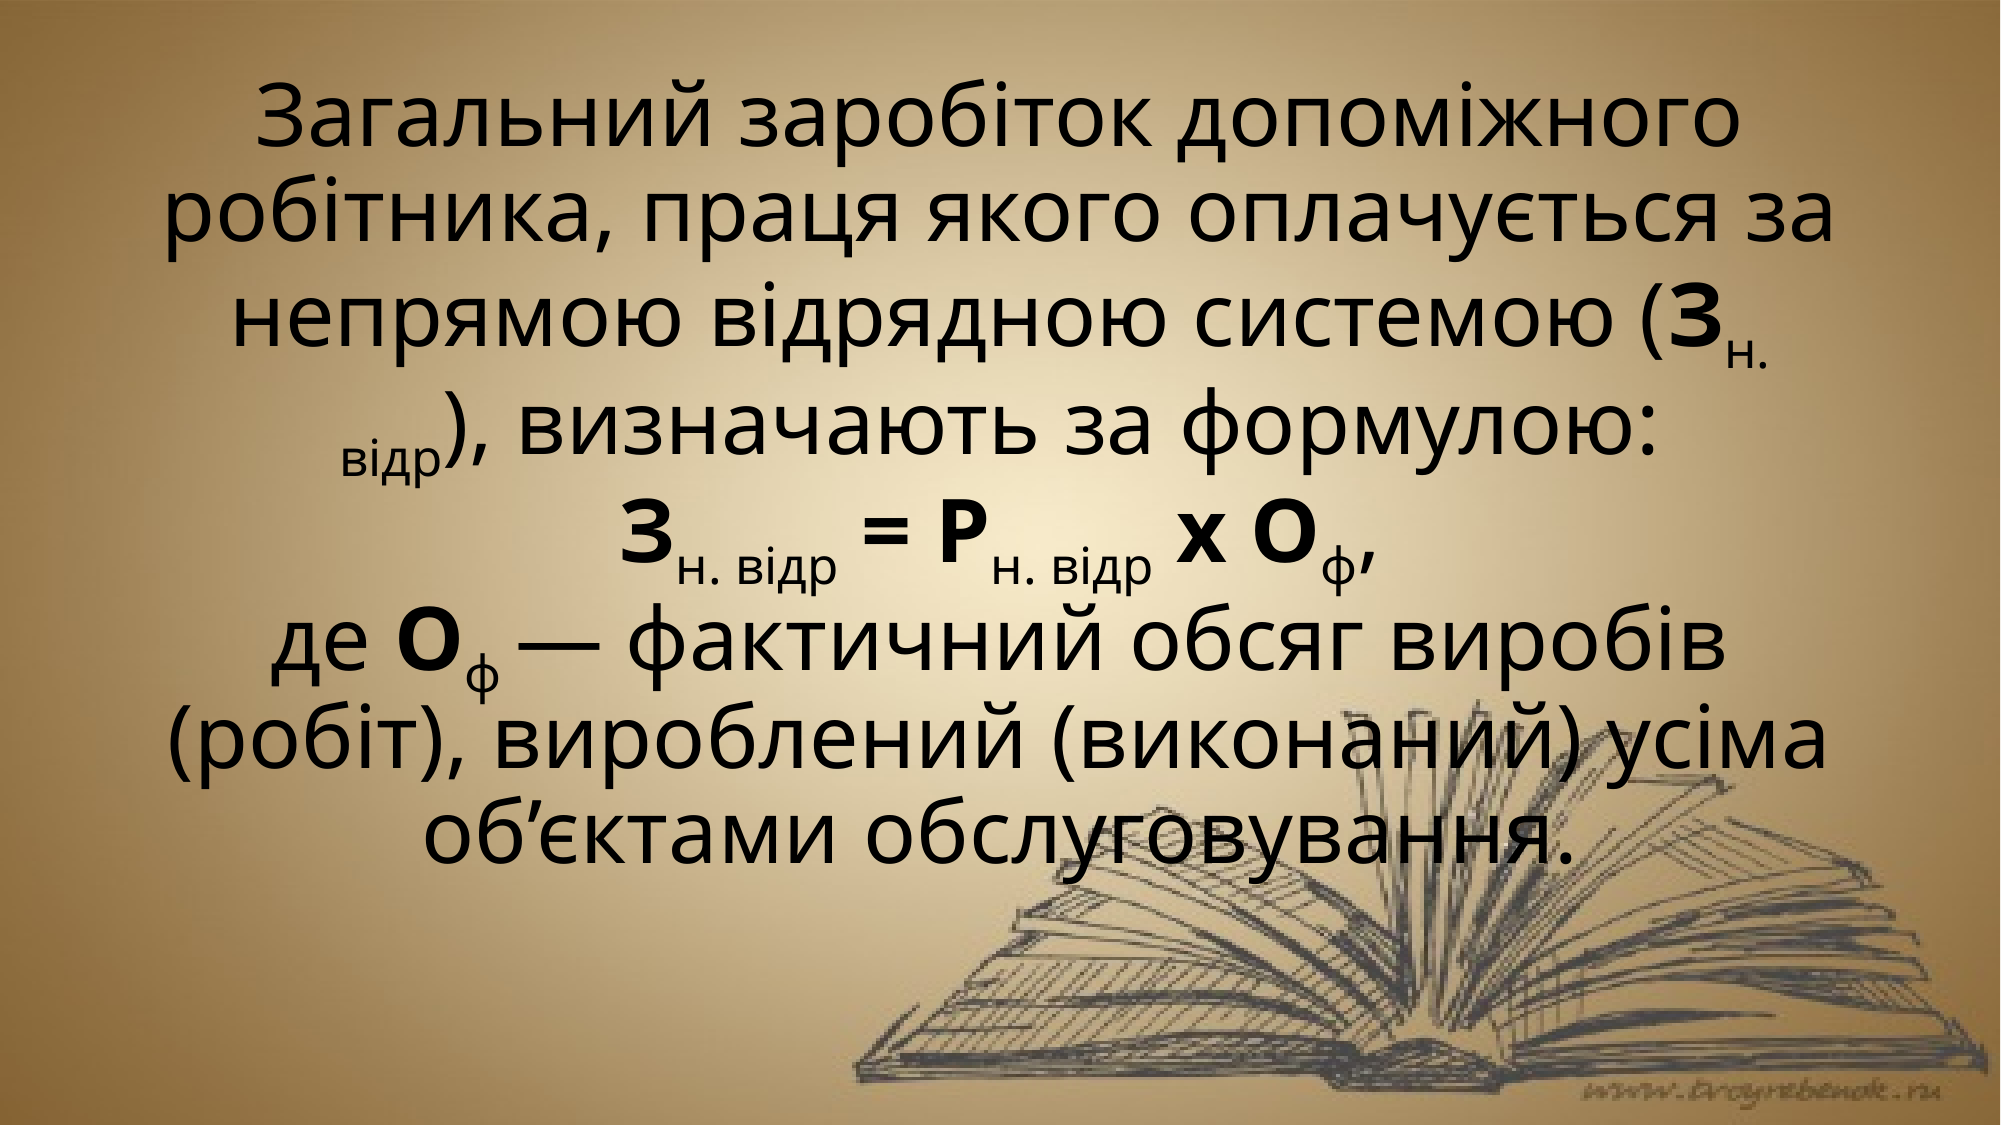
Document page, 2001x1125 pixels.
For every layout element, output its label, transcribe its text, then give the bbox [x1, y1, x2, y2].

picture [0, 0, 2001, 1125]
title Загальний заробіток допоміжного робітника, праця якого оплачується за непрямою відрядною системою (Зн. відр), визначають за формулою: Зн. відр = Рн. відр х Оф, де Оф — фактичний обсяг виробів (робіт), вироблений (виконаний) усіма об’єктами обслуговування. [137, 59, 1863, 999]
